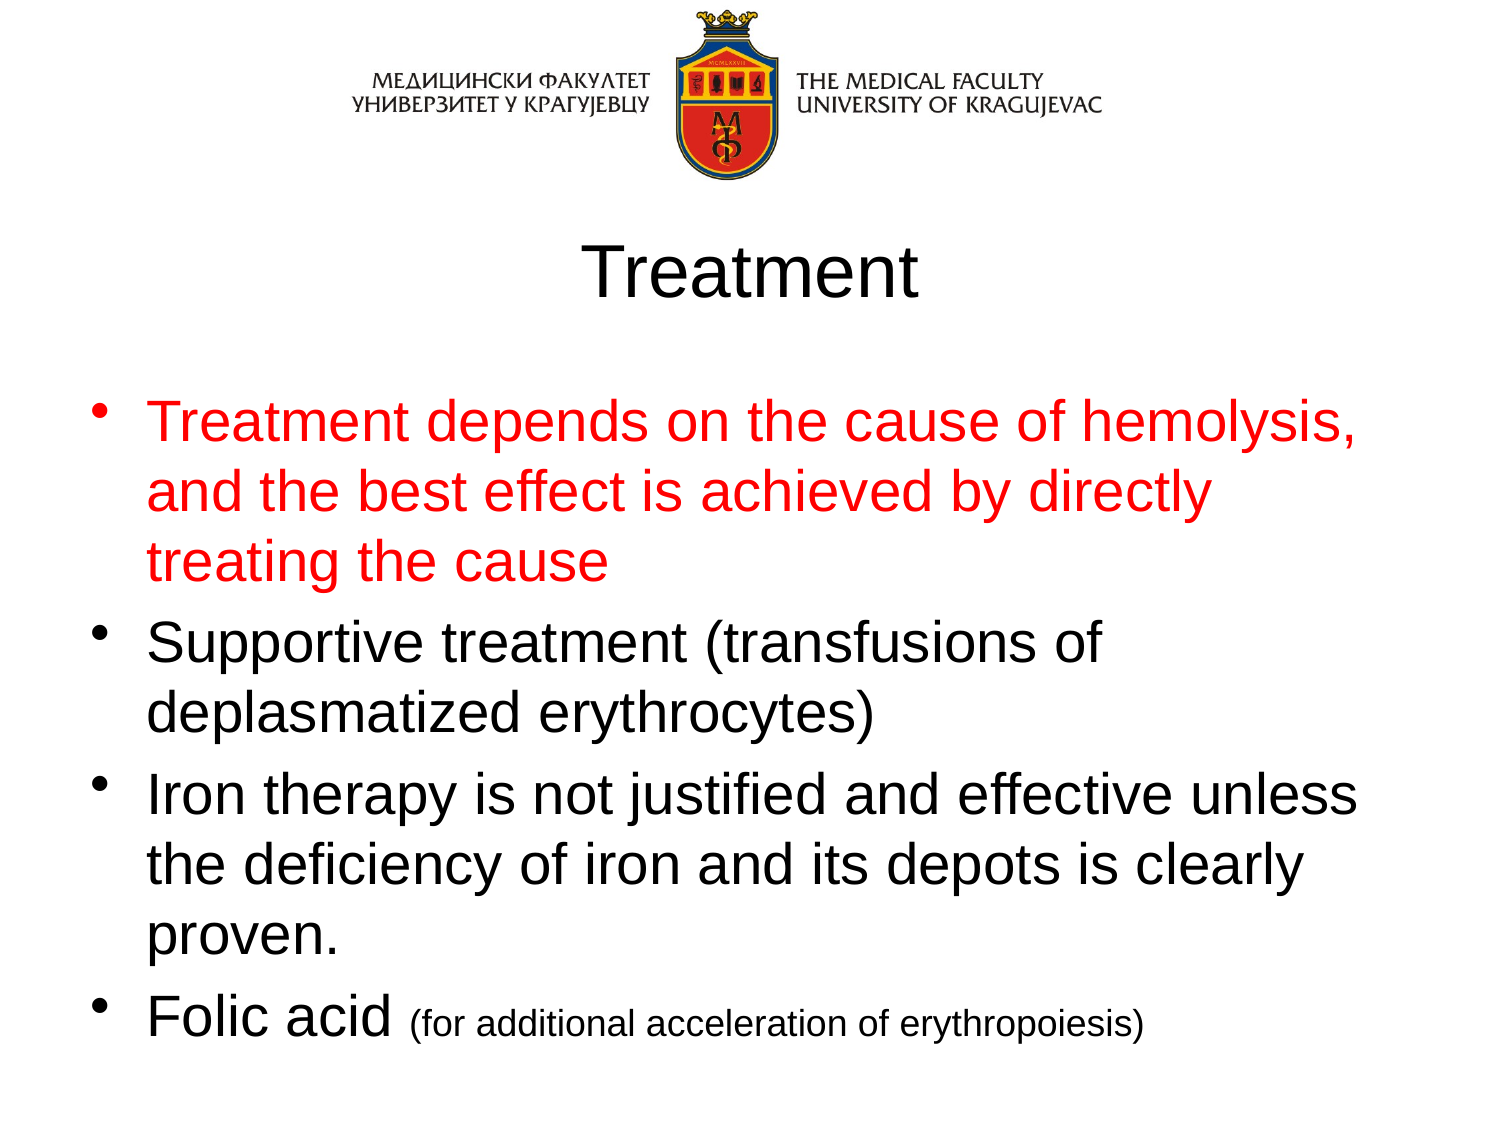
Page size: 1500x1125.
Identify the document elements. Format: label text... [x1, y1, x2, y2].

picture [328, 0, 1125, 174]
title Treatment [75, 174, 1425, 362]
list Treatment depends on the cause of hemolysis, and the best effect is achieved by directly treating the cause Supportive treatment (transfusions of deplasmatized erythrocytes) Iron therapy is not justified and effective unless the deficiency of iron and its depots is clearly proven. Folic acid (for additional acceleration of erythropoiesis) [75, 375, 1425, 1118]
